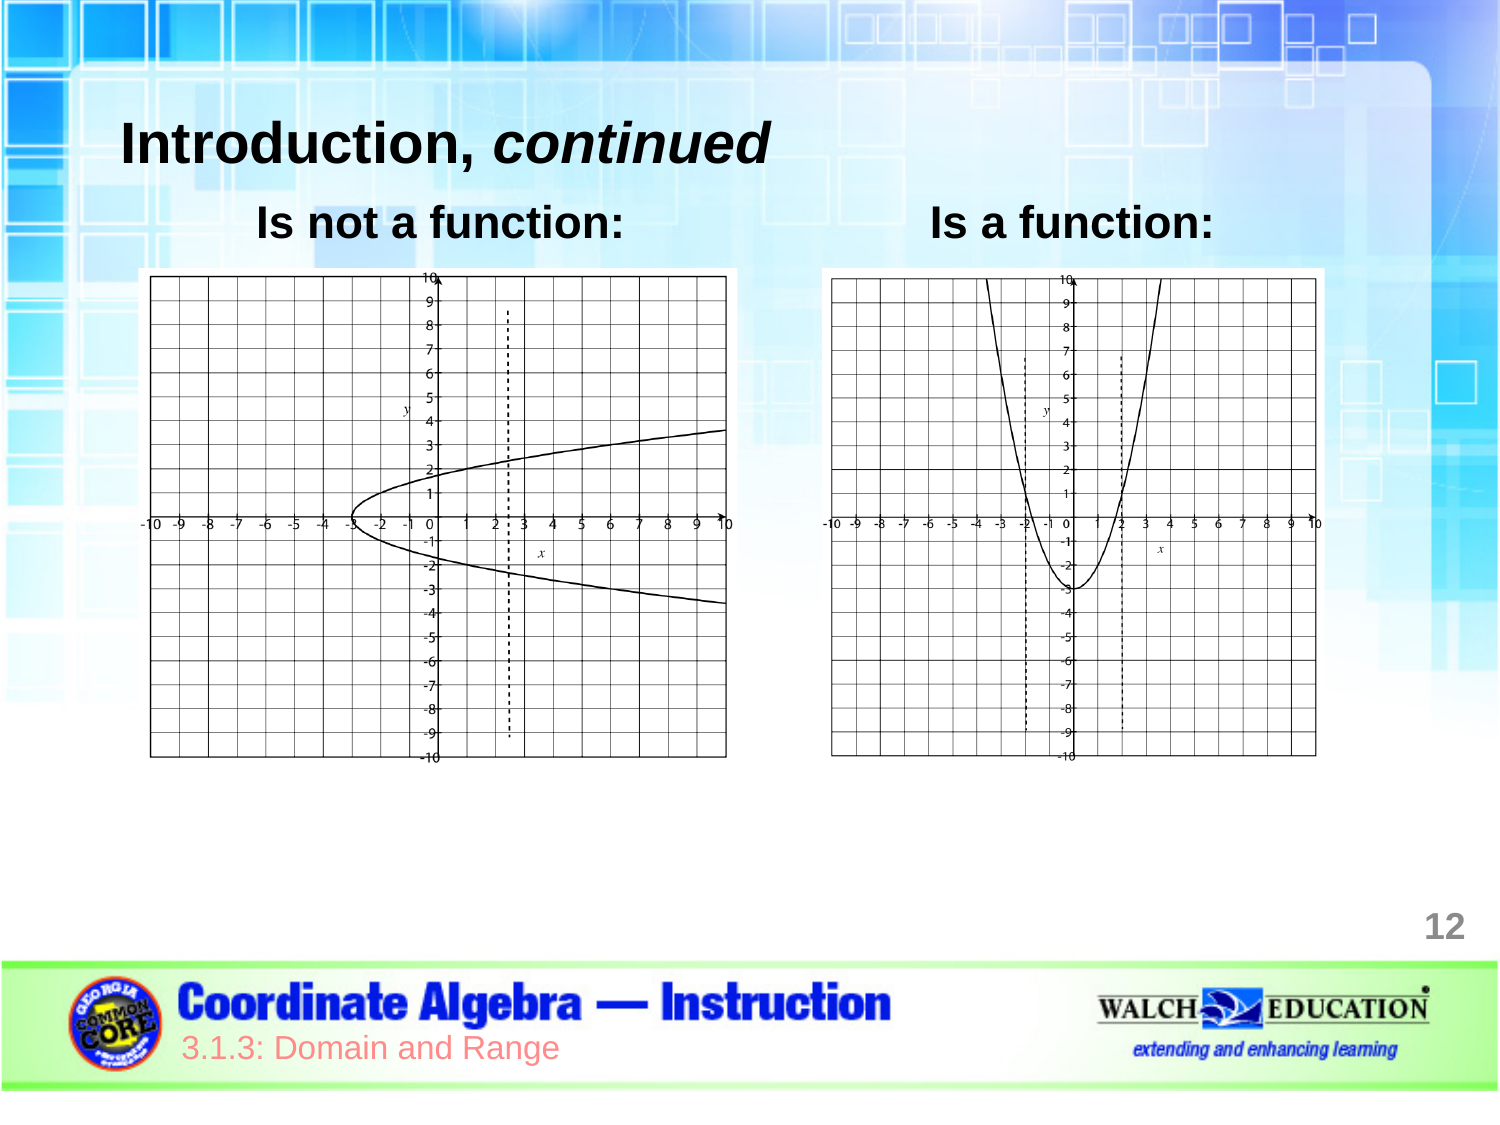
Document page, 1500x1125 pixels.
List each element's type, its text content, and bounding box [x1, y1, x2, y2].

slide_number 12 [1361, 901, 1481, 949]
table_header Is a function: [757, 189, 1388, 256]
picture [1, 0, 1500, 1091]
subtitle Introduction, continued [105, 97, 1389, 918]
table_cell [125, 256, 757, 776]
table_cell [757, 256, 1388, 776]
table_header Is not a function: [125, 189, 757, 256]
footer 3.1.3: Domain and Range [166, 1024, 1080, 1069]
